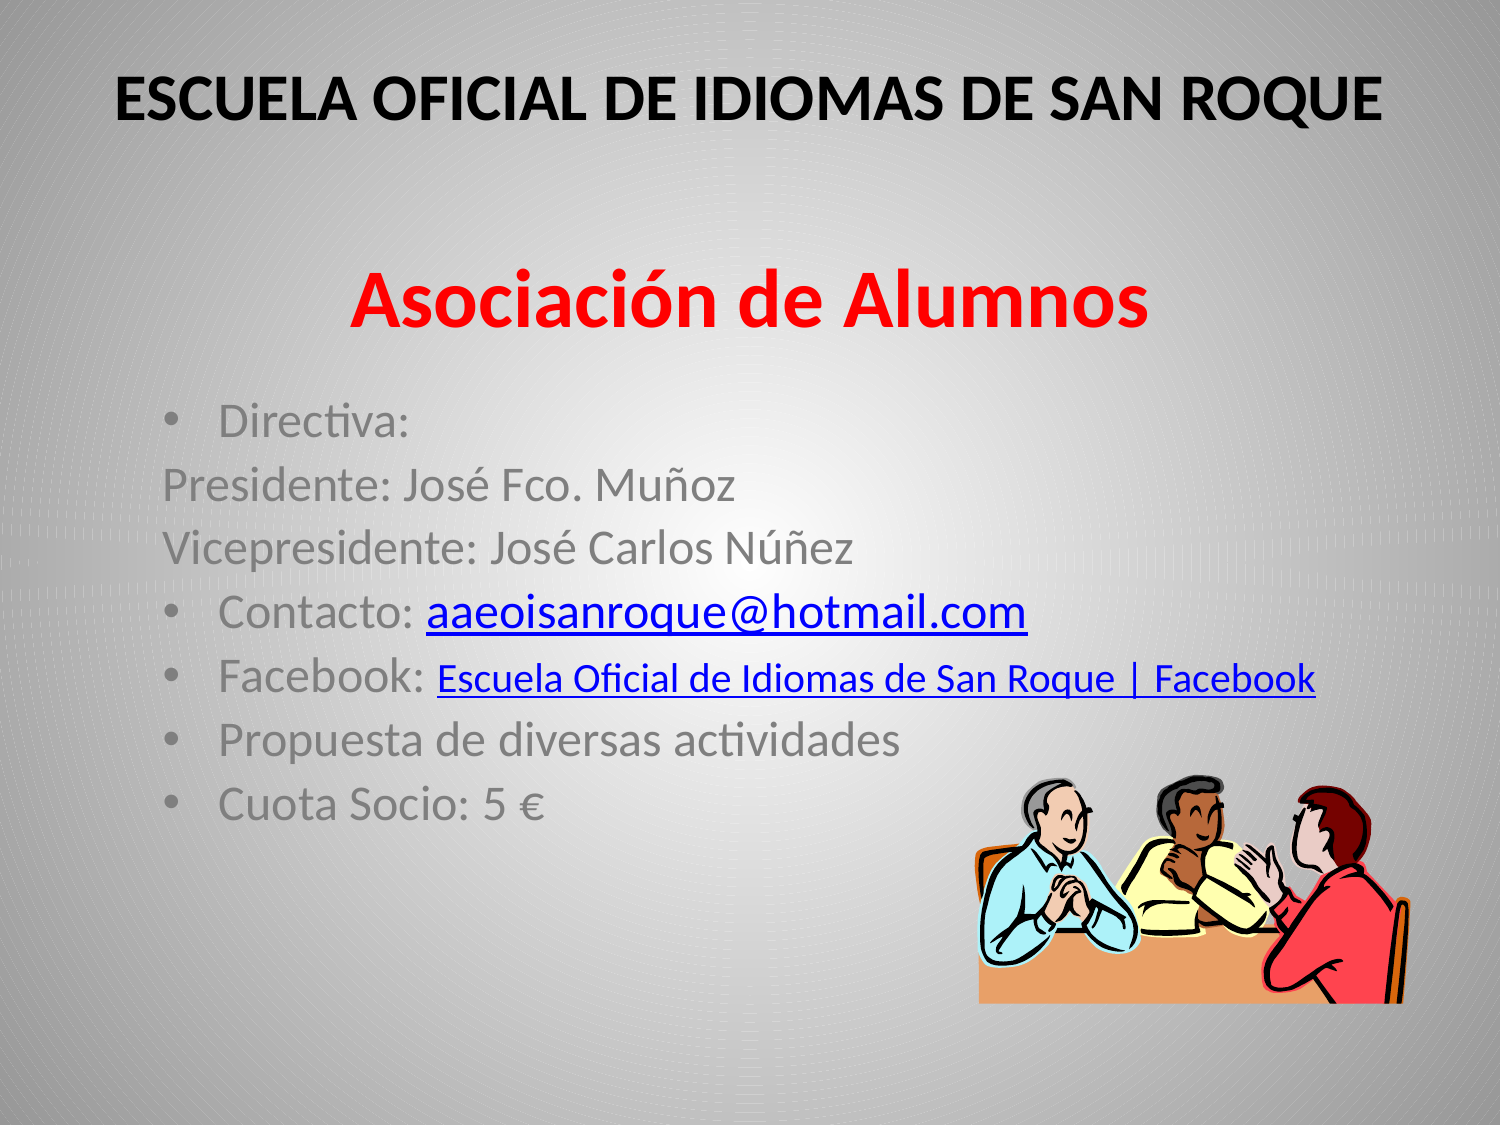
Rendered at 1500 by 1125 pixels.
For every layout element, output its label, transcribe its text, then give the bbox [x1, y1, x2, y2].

list Directiva: Presidente: José Fco. Muñoz Vicepresidente: José Carlos Núñez Contacto: aaeoisanroque@hotmail.com Facebook: Escuela Oficial de Idiomas de San Roque | Facebook Propuesta de diversas actividades Cuota Socio: 5 € [147, 316, 1426, 821]
picture [974, 774, 1412, 1004]
title ESCUELA OFICIAL DE IDIOMAS DE SAN ROQUE Asociación de Alumnos [74, 44, 1426, 233]
